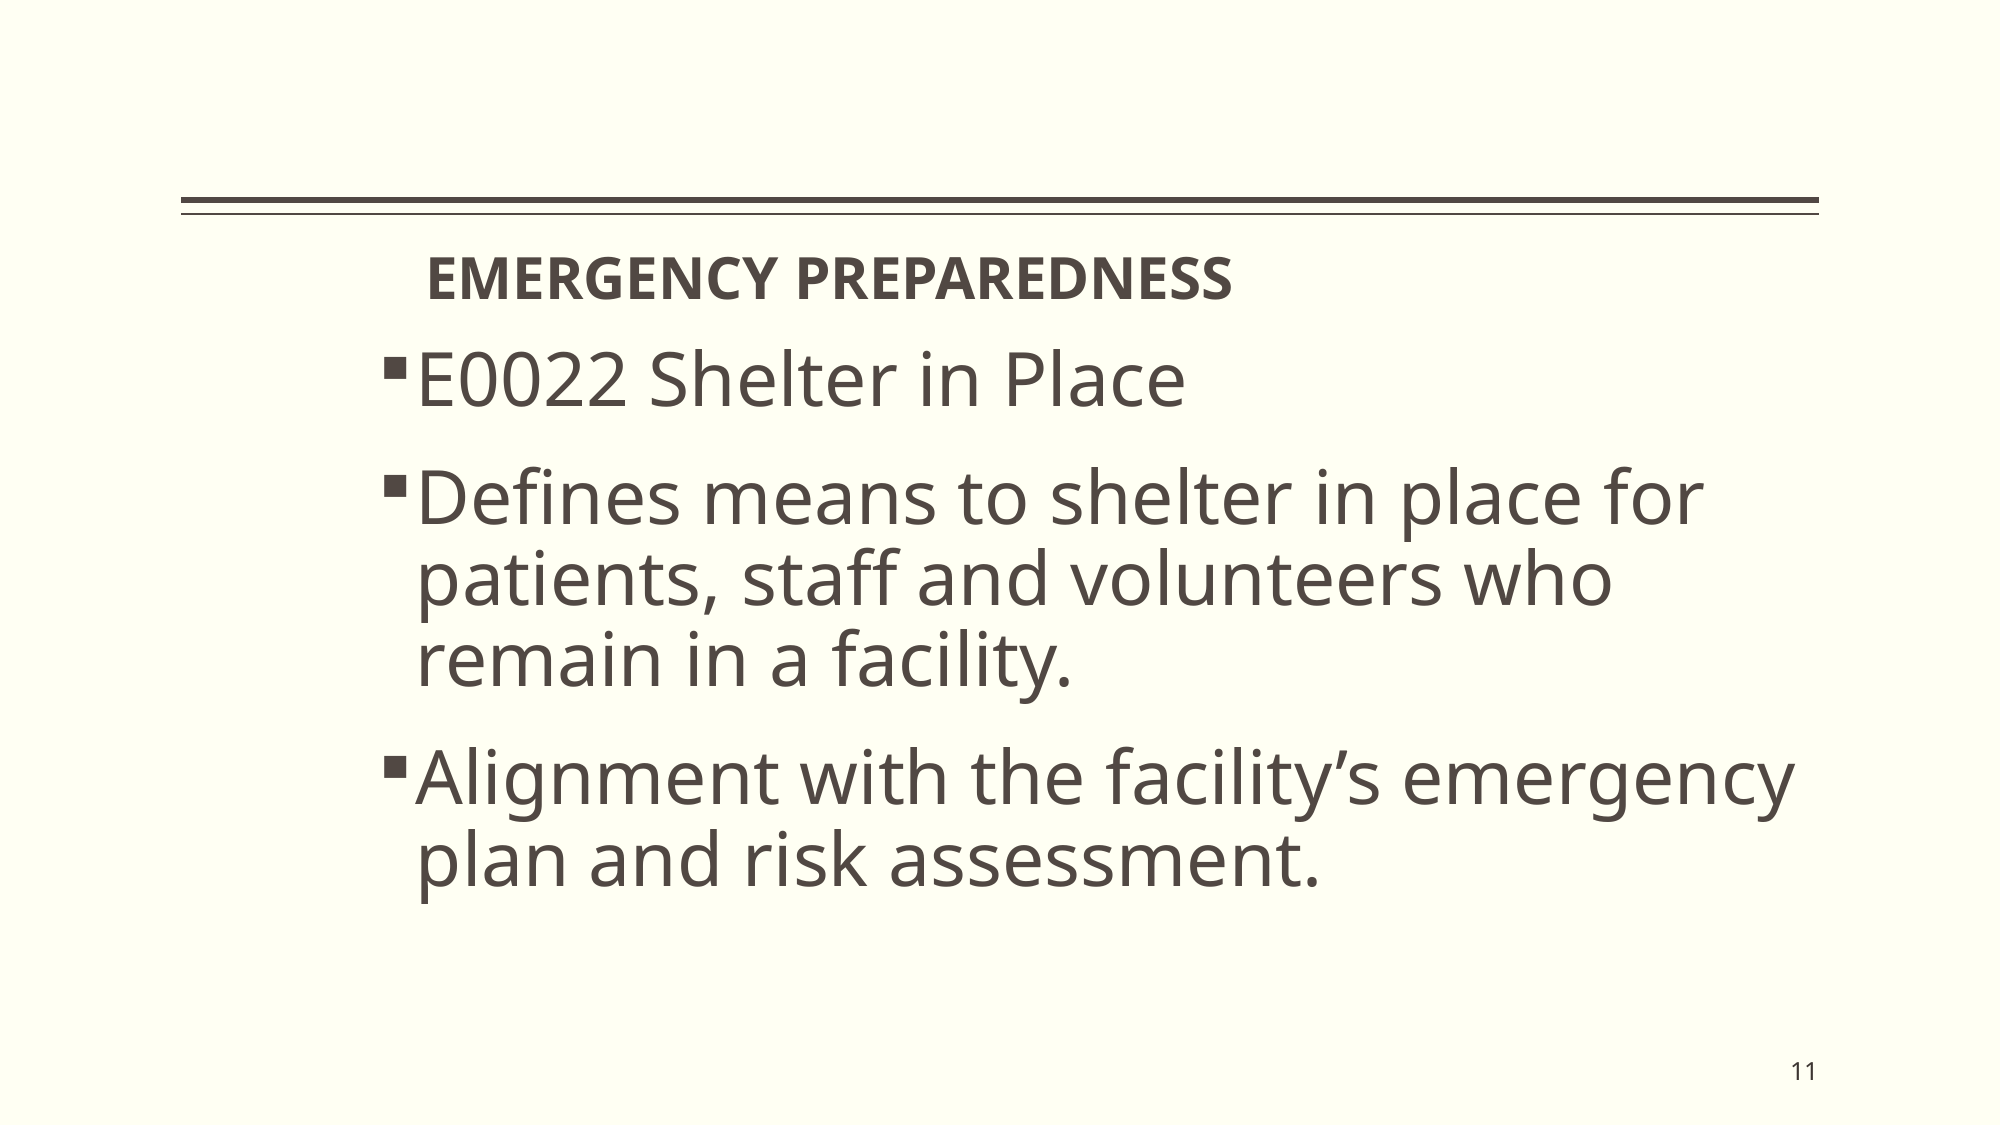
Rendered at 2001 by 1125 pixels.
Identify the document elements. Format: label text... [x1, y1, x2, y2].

title EMERGENCY PREPAREDNESS [425, 109, 1888, 320]
list E0022 Shelter in Place Defines means to shelter in place for patients, staff and volunteers who remain in a facility. Alignment with the facility’s emergency plan and risk assessment. [378, 246, 1841, 1052]
slide_number 11 [1518, 1042, 1819, 1103]
